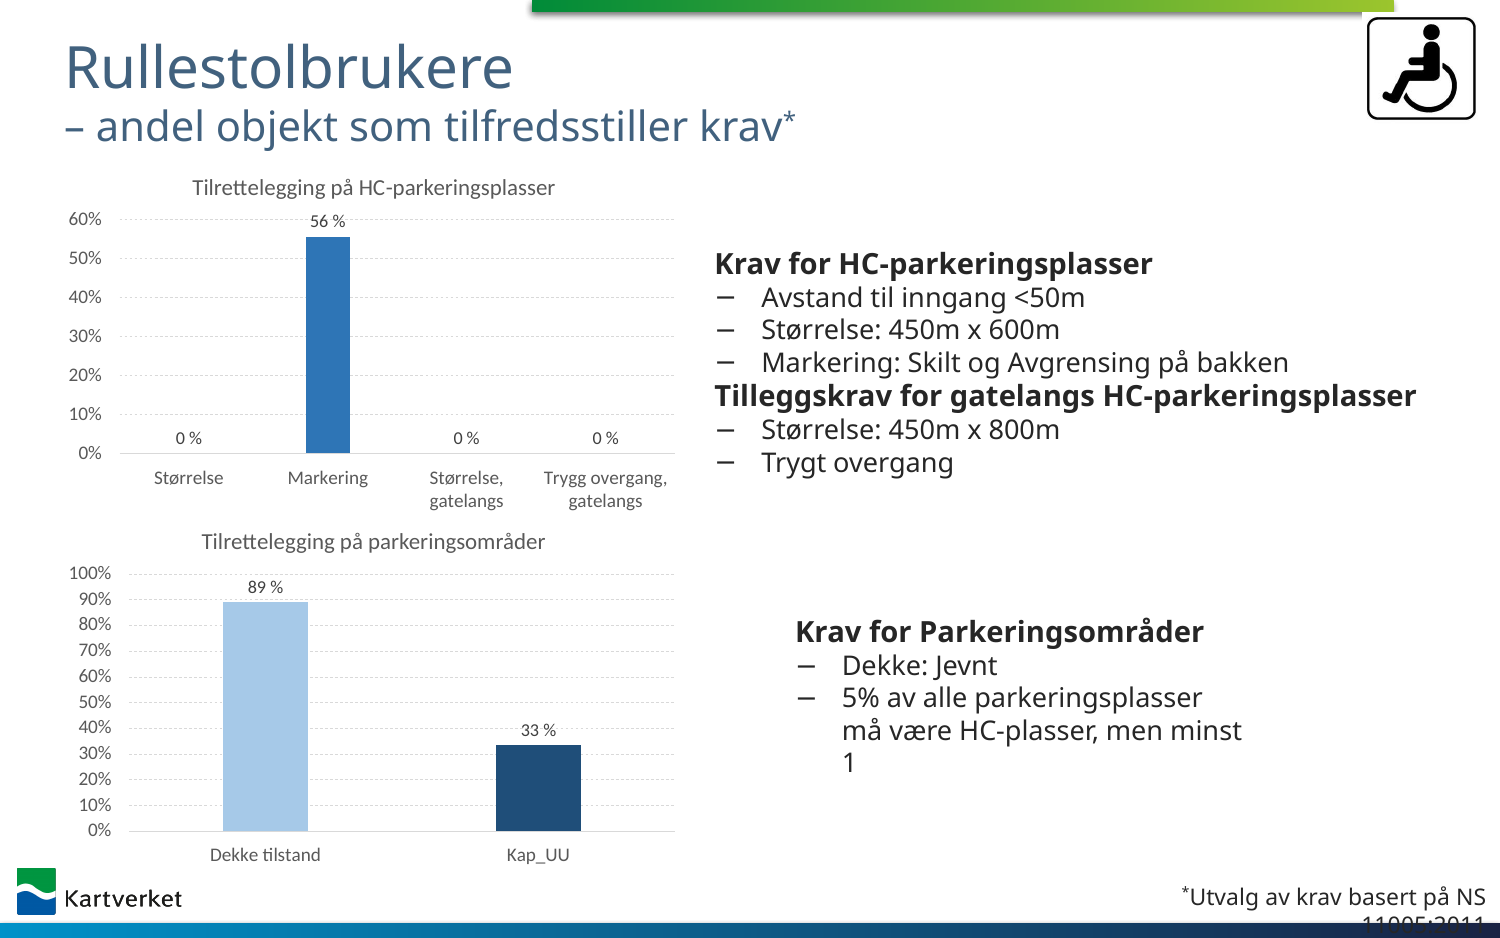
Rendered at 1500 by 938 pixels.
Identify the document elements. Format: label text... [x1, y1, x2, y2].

picture [62, 520, 686, 874]
text_box *Utvalg av krav basert på NS 11005:2011 [1068, 873, 1500, 938]
text_box Krav for Parkeringsområder Dekke: Jevnt 5% av alle parkeringsplasser må være HC-plasser, men minst 1 [780, 605, 1261, 786]
picture [1362, 12, 1481, 126]
picture [62, 166, 686, 519]
text_box Rullestolbrukere – andel objekt som tilfredsstiller krav* [49, 25, 1431, 158]
text_box Krav for HC-parkeringsplasser Avstand til inngang <50m Størrelse: 450m x 600m Markering: Skilt og Avgrensing på bakken Tilleggskrav for gatelangs HC-parkeringsplasser Størrelse: 450m x 800m Trygt overgang [699, 237, 1433, 485]
